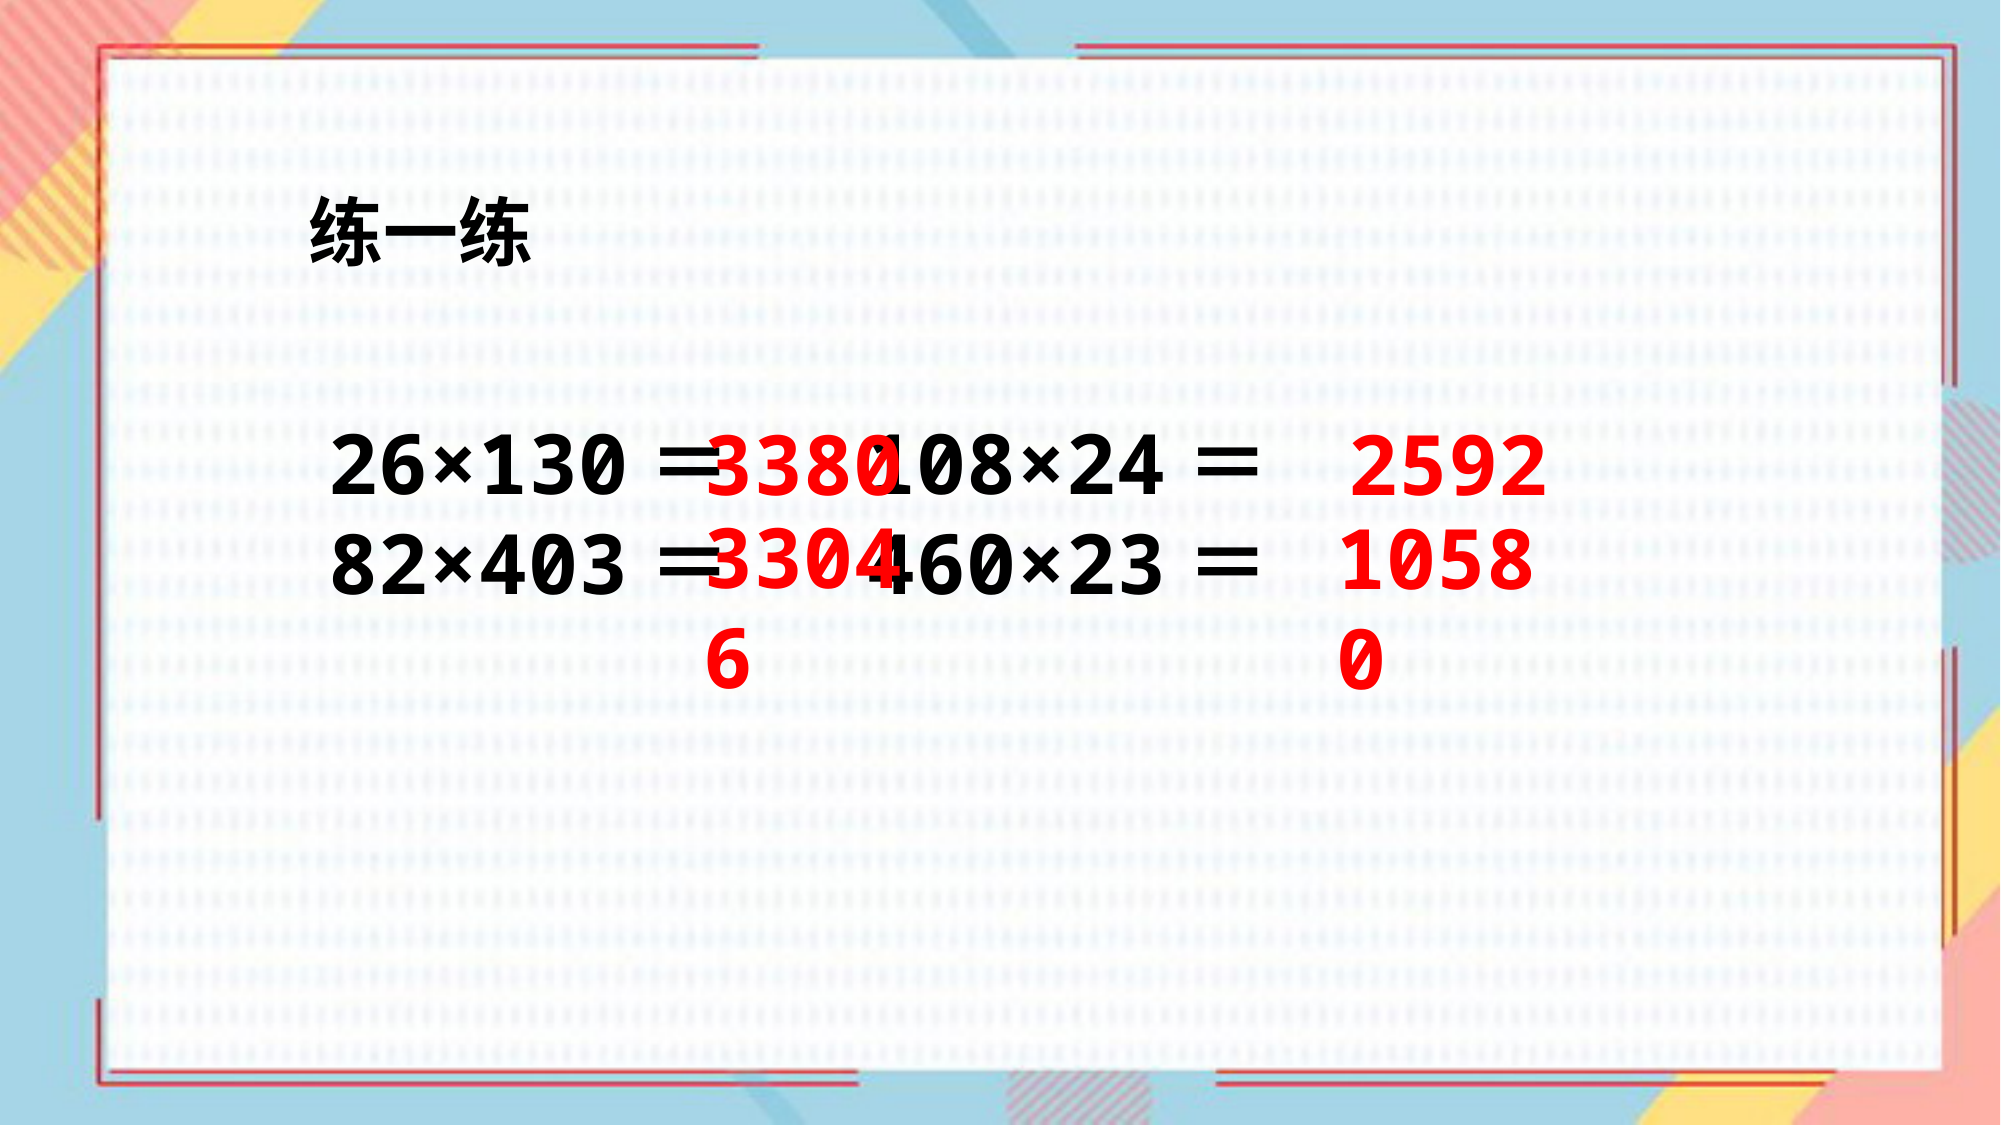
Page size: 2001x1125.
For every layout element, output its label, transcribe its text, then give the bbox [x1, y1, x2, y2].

text_box 26×130＝ 108×24＝ 82×403＝ 460×23＝ [314, 403, 1522, 619]
picture [0, 0, 2001, 1125]
text_box 3380 [689, 404, 936, 497]
text_box 练一练 [273, 178, 569, 273]
text_box 10580 [1321, 498, 1568, 714]
text_box 2592 [1333, 404, 1580, 520]
text_box 33046 [689, 497, 936, 713]
